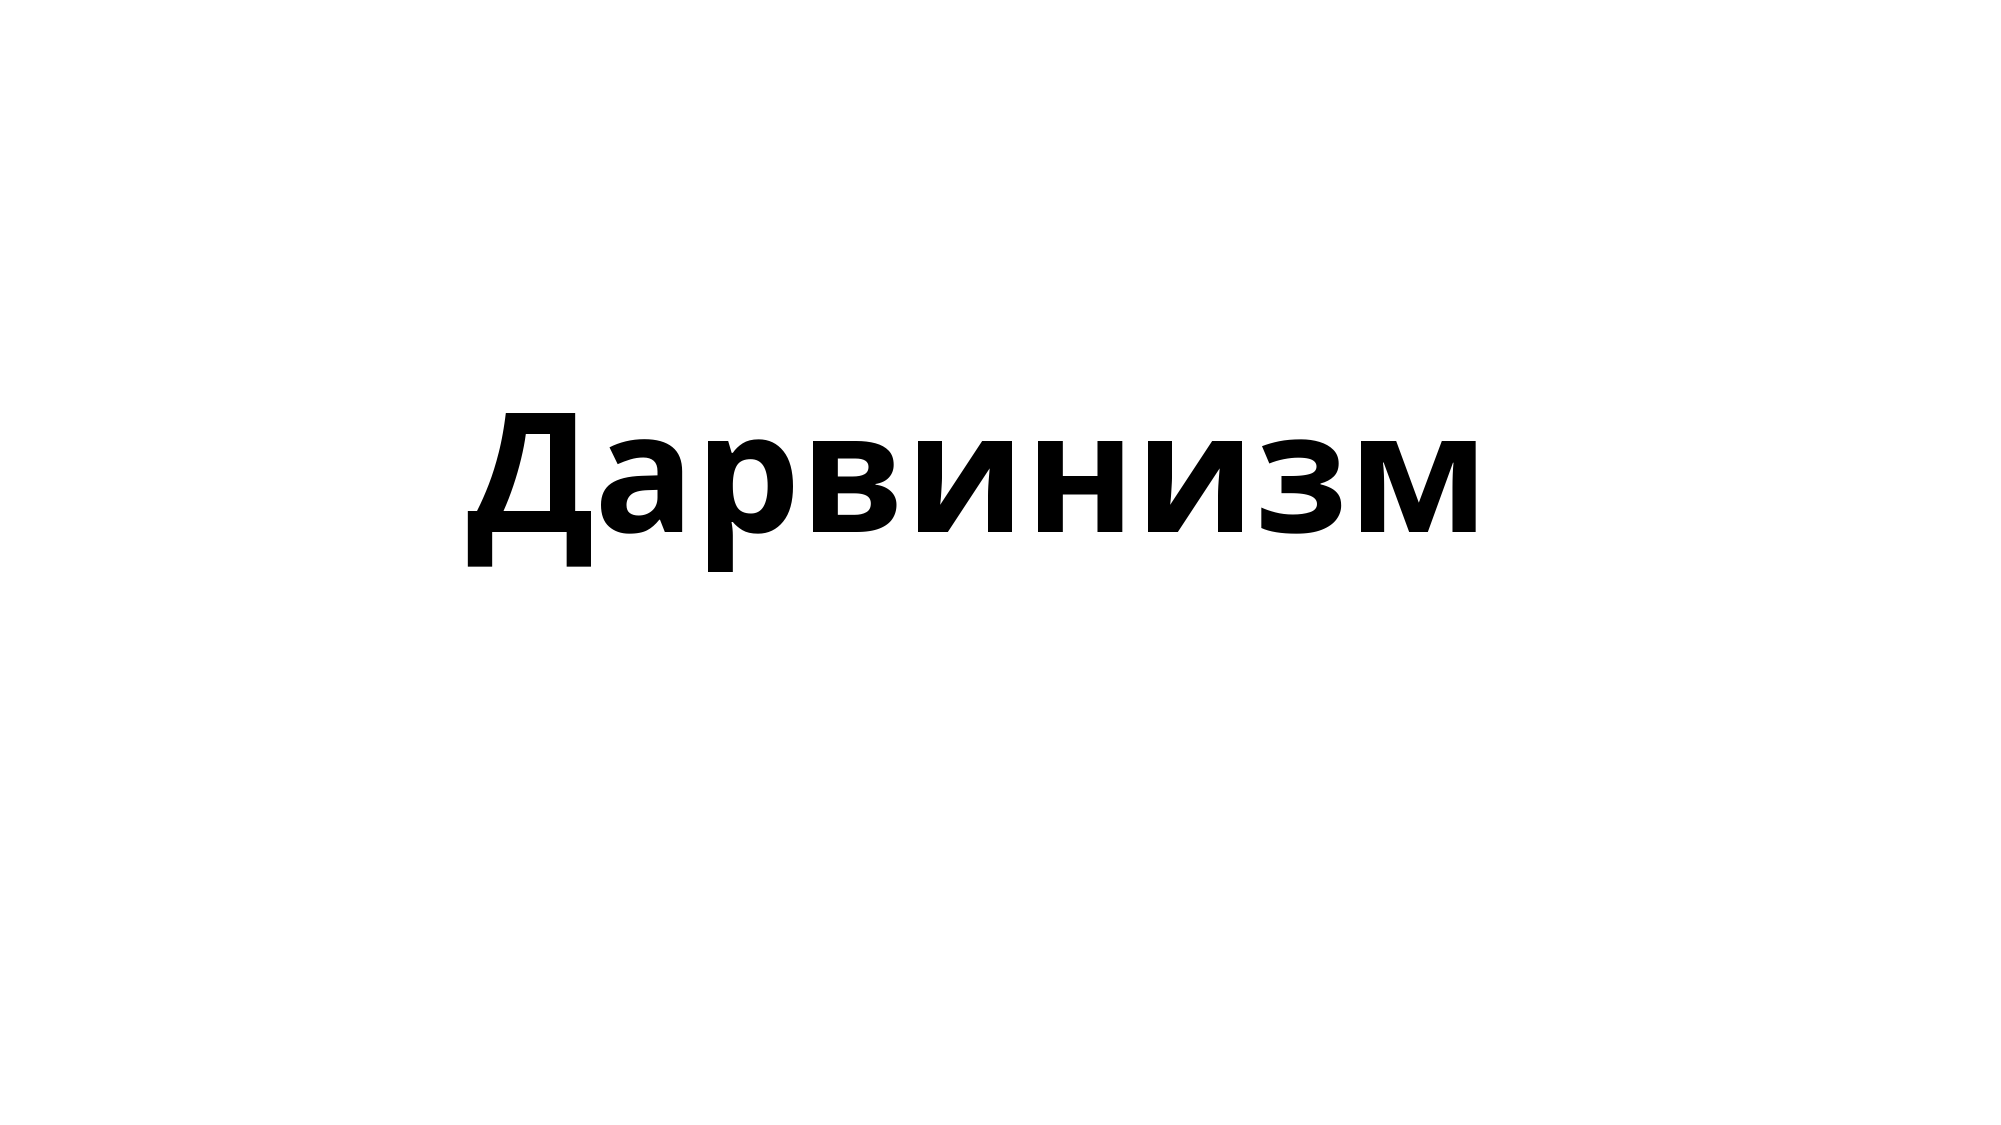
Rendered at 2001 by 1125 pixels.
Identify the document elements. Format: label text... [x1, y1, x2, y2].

title Дарвинизм [249, 184, 1750, 576]
